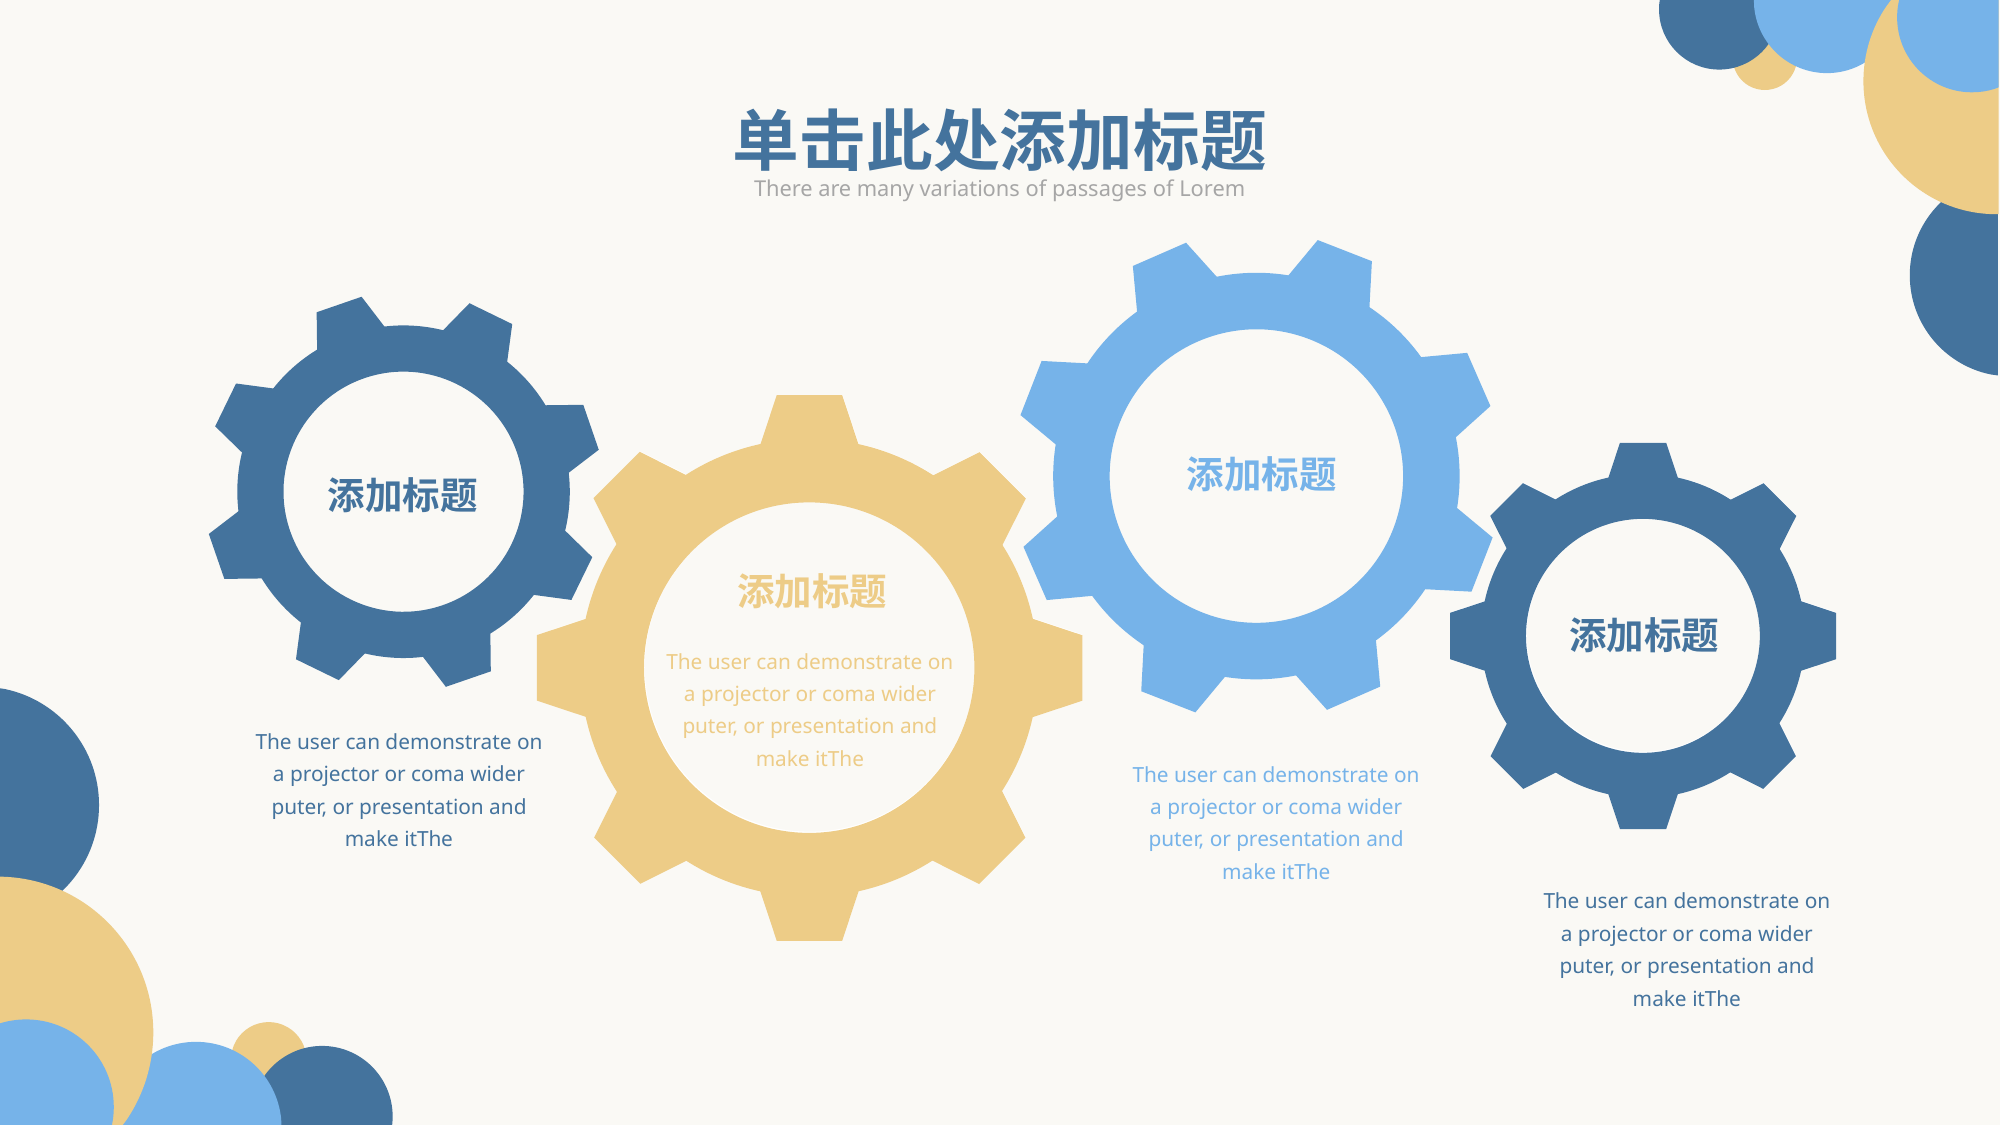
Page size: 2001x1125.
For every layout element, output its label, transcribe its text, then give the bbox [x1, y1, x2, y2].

text_box [0, 0, 2000, 1125]
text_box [0, 708, 414, 1107]
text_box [1641, 17, 2000, 358]
text_box The user can demonstrate on a projector or coma wider puter, or presentation and make itThe [1541, 880, 1833, 1011]
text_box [674, 91, 1326, 210]
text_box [1450, 442, 1836, 829]
text_box The user can demonstrate on a projector or coma wider puter, or presentation and make itThe [414, 720, 536, 851]
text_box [536, 395, 1083, 941]
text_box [1014, 234, 1499, 719]
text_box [205, 293, 602, 690]
text_box The user can demonstrate on a projector or coma wider puter, or presentation and make itThe [1130, 753, 1422, 884]
